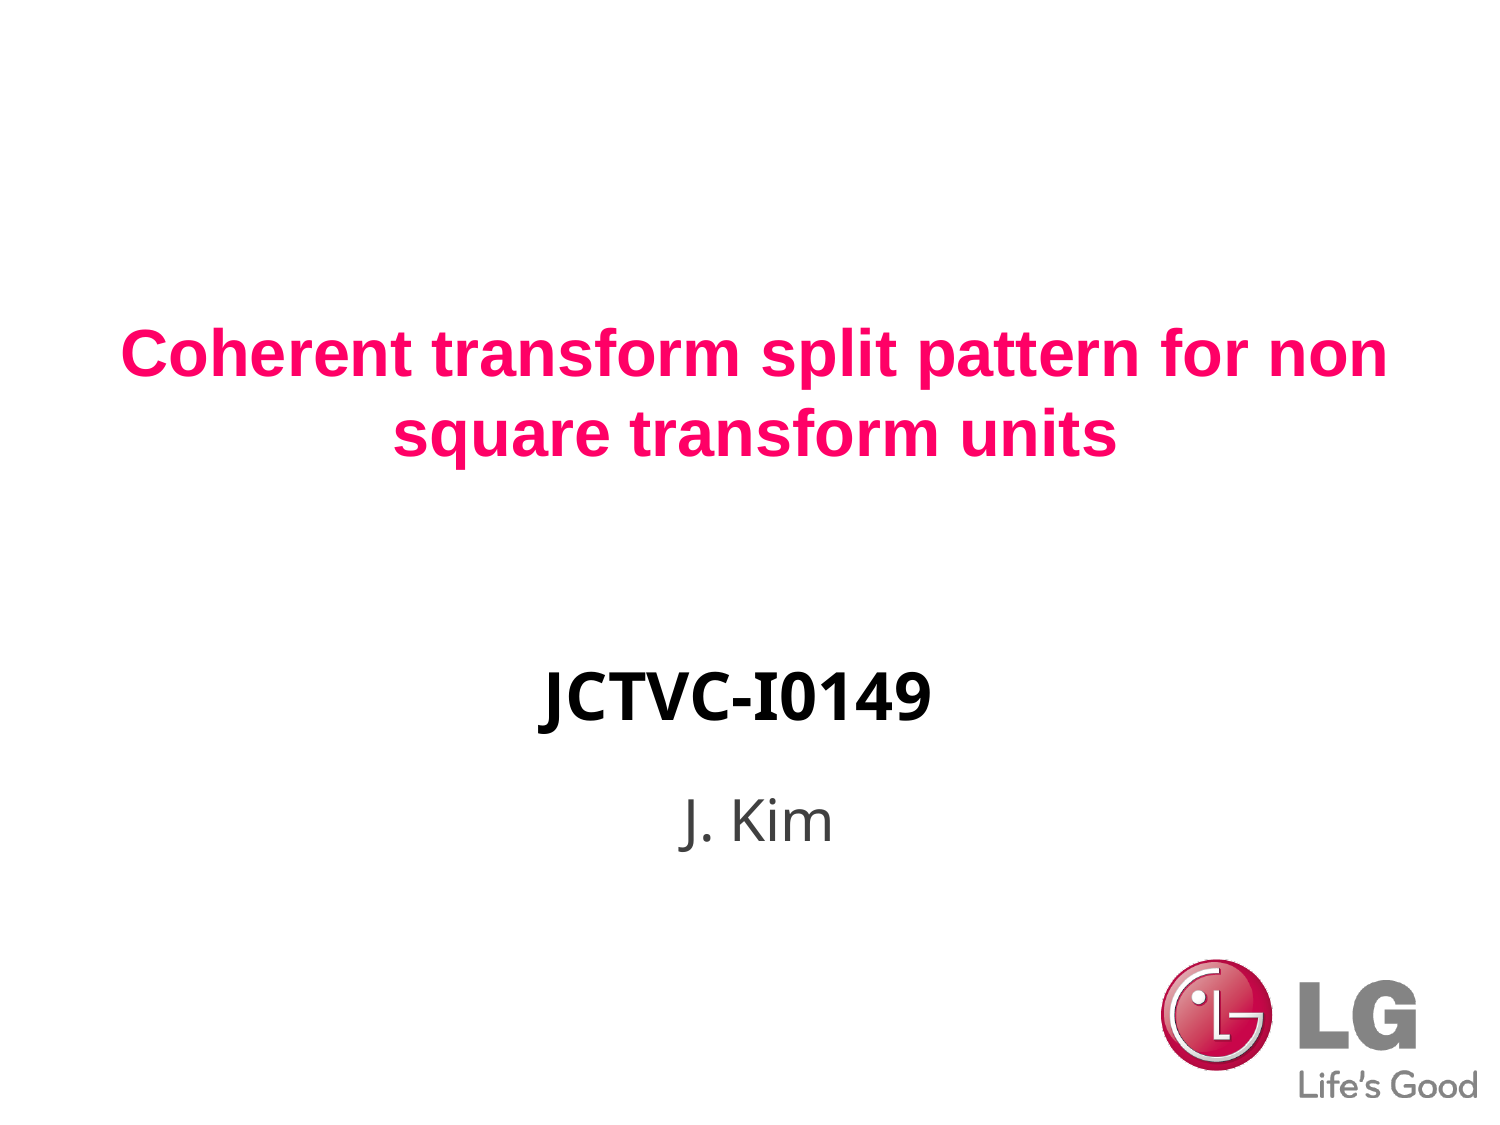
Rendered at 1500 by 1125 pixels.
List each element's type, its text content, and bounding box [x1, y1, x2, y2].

text_box JCTVC-I0149 [492, 646, 985, 742]
subtitle J. Kim [234, 775, 1285, 858]
picture [1159, 948, 1477, 1108]
title Coherent transform split pattern for non square transform units [58, 269, 1454, 511]
